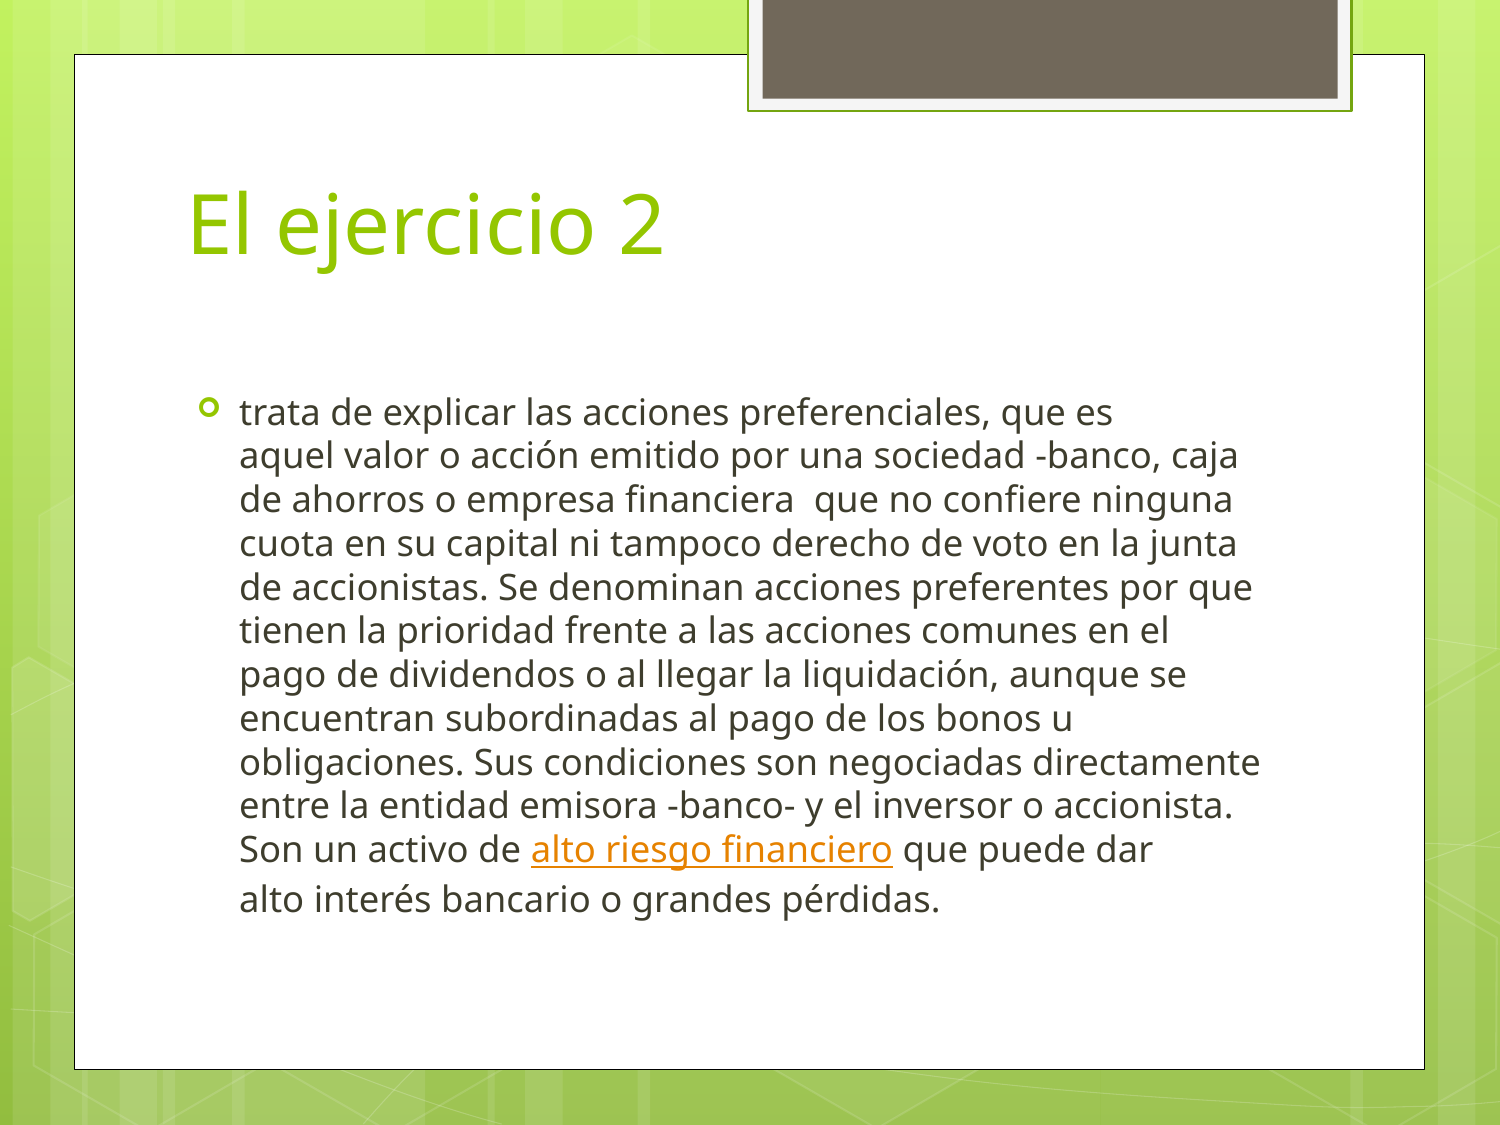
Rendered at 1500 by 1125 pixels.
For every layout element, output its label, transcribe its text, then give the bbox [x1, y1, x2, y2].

title El ejercicio 2 [171, 113, 1324, 279]
list trata de explicar las acciones preferenciales, que es aquel valor o acción emitido por una sociedad -banco, caja de ahorros o empresa financiera que no confiere ninguna cuota en su capital ni tampoco derecho de voto en la junta de accionistas. Se denominan acciones preferentes por que tienen la prioridad frente a las acciones comunes en el pago de dividendos o al llegar la liquidación, aunque se encuentran subordinadas al pago de los bonos u obligaciones. Sus condiciones son negociadas directamente entre la entidad emisora -banco- y el inversor o accionista. Son un activo de alto riesgo financiero que puede dar alto interés bancario o grandes pérdidas. [171, 381, 1283, 957]
